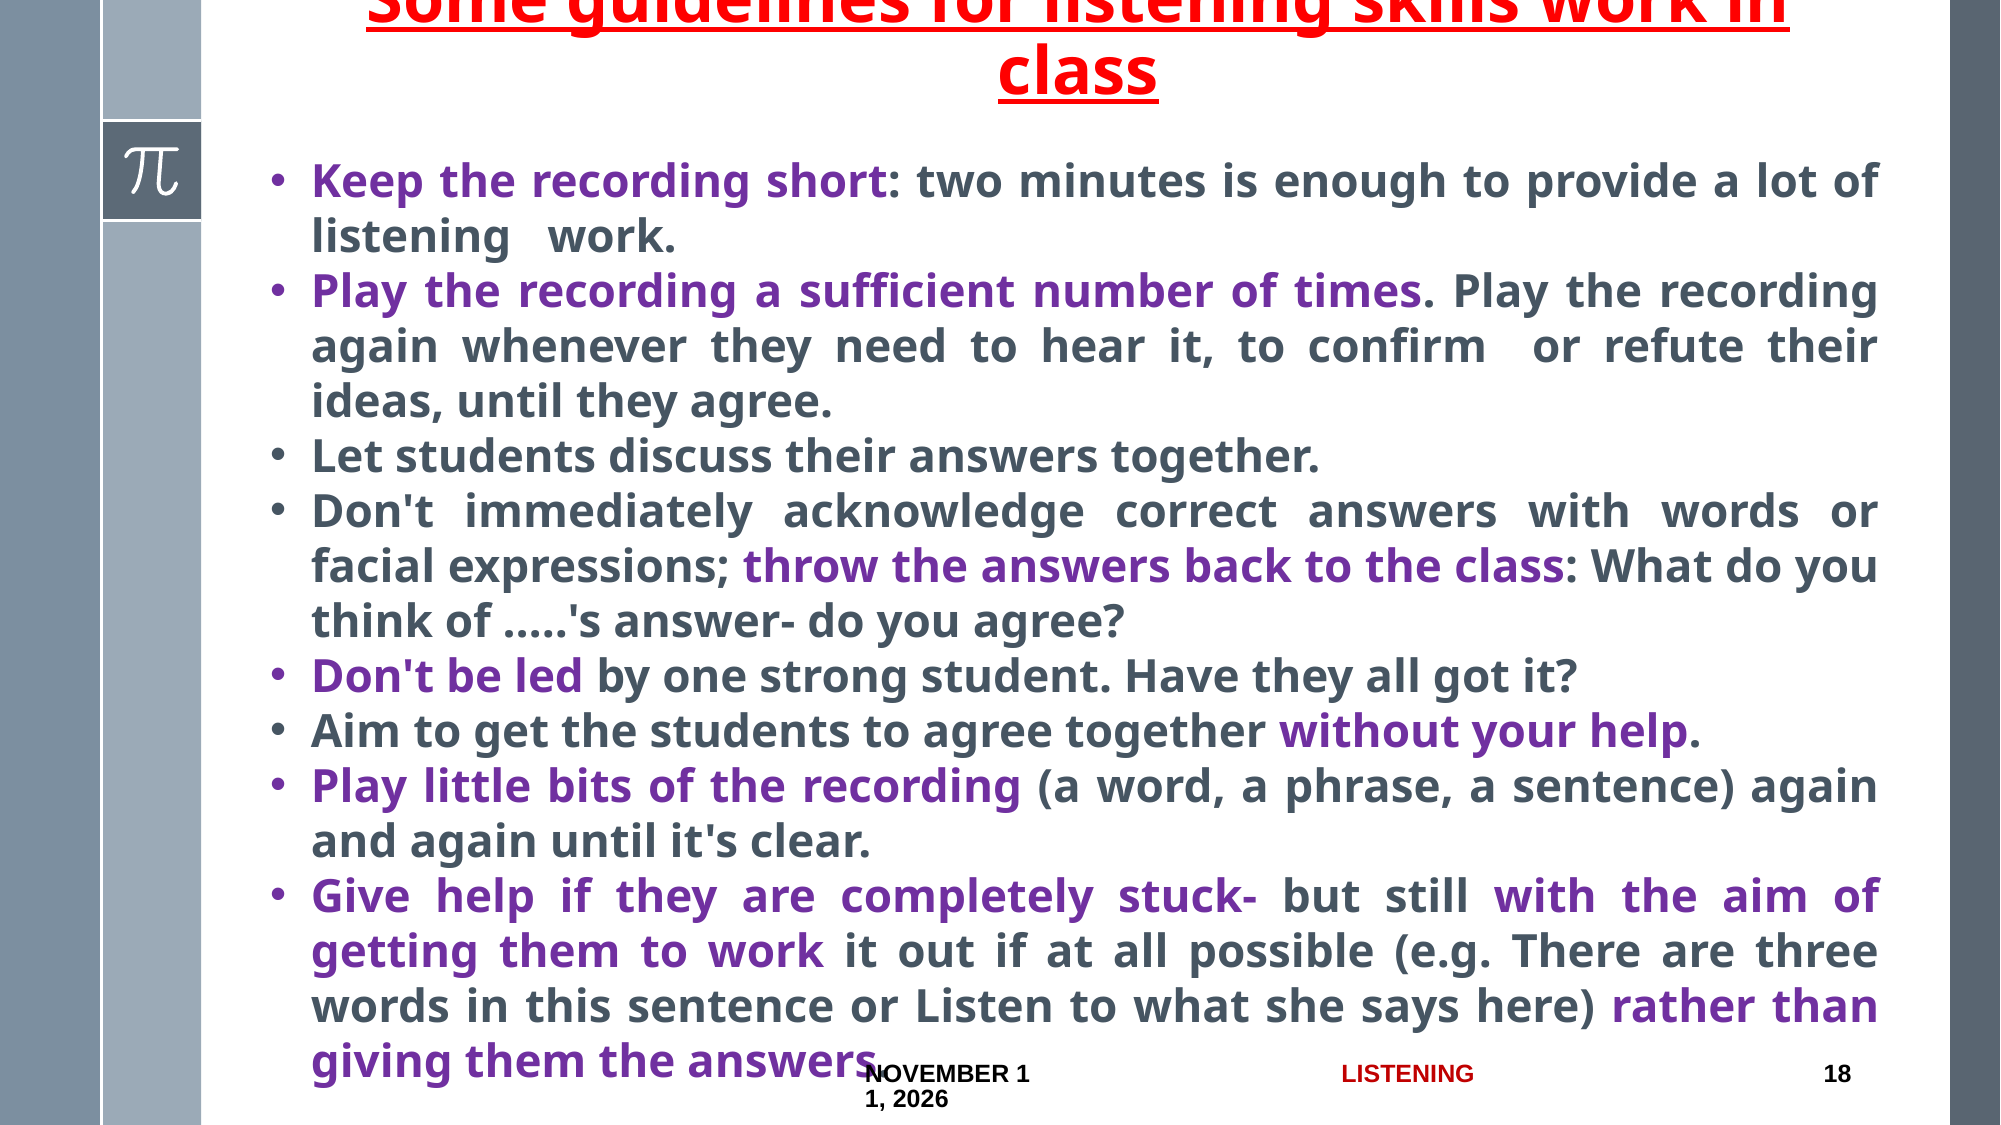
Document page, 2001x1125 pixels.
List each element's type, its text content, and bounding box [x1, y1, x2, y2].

list Keep the recording short: two minutes is enough to provide a lot of listening work. Play the recording a sufficient number of times. Play the recording again whenever they need to hear it, to confirm or refute their ideas, until they agree. Let students discuss their answers together. Don't immediately acknowledge correct answers with words or facial expressions; throw the answers back to the class: What do you think of …..'s answer- do you agree? Don't be led by one strong student. Have they all got it? Aim to get the students to agree together without your help. Play little bits of the recording (a word, a phrase, a sentence) again and again until it's clear. Give help if they are completely stuck- but still with the aim of getting them to work it out if at all possible (e.g. There are three words in this sentence or Listen to what she says here) rather than giving them the answers. [255, 144, 1895, 1064]
slide_number 18 [1766, 1042, 1867, 1103]
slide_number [849, 1042, 1050, 1103]
footer Listening [1082, 1042, 1735, 1103]
title Some guidelines for listening skills work in class [276, 17, 1881, 117]
